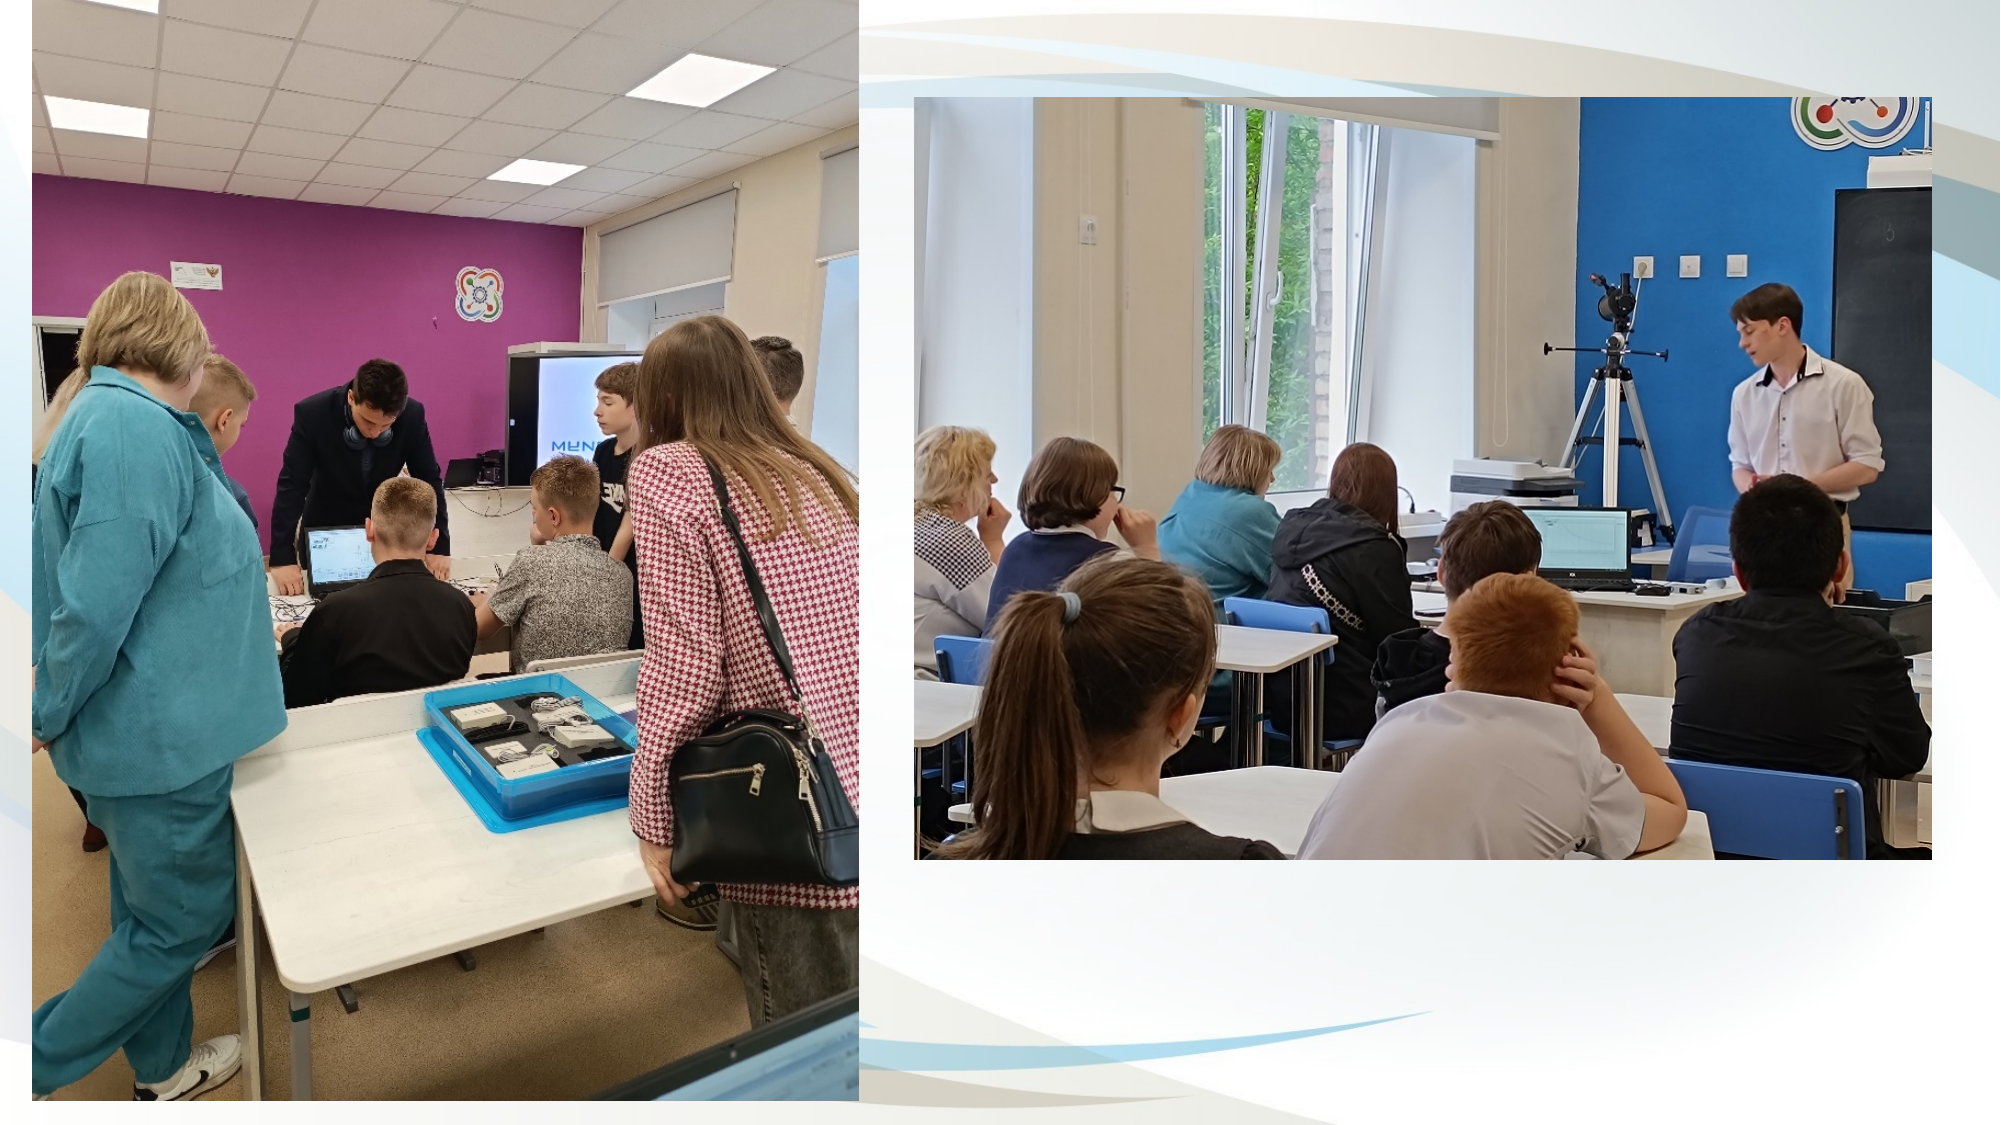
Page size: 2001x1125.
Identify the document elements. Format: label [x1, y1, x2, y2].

picture [914, 97, 1932, 860]
picture [32, 0, 859, 1101]
